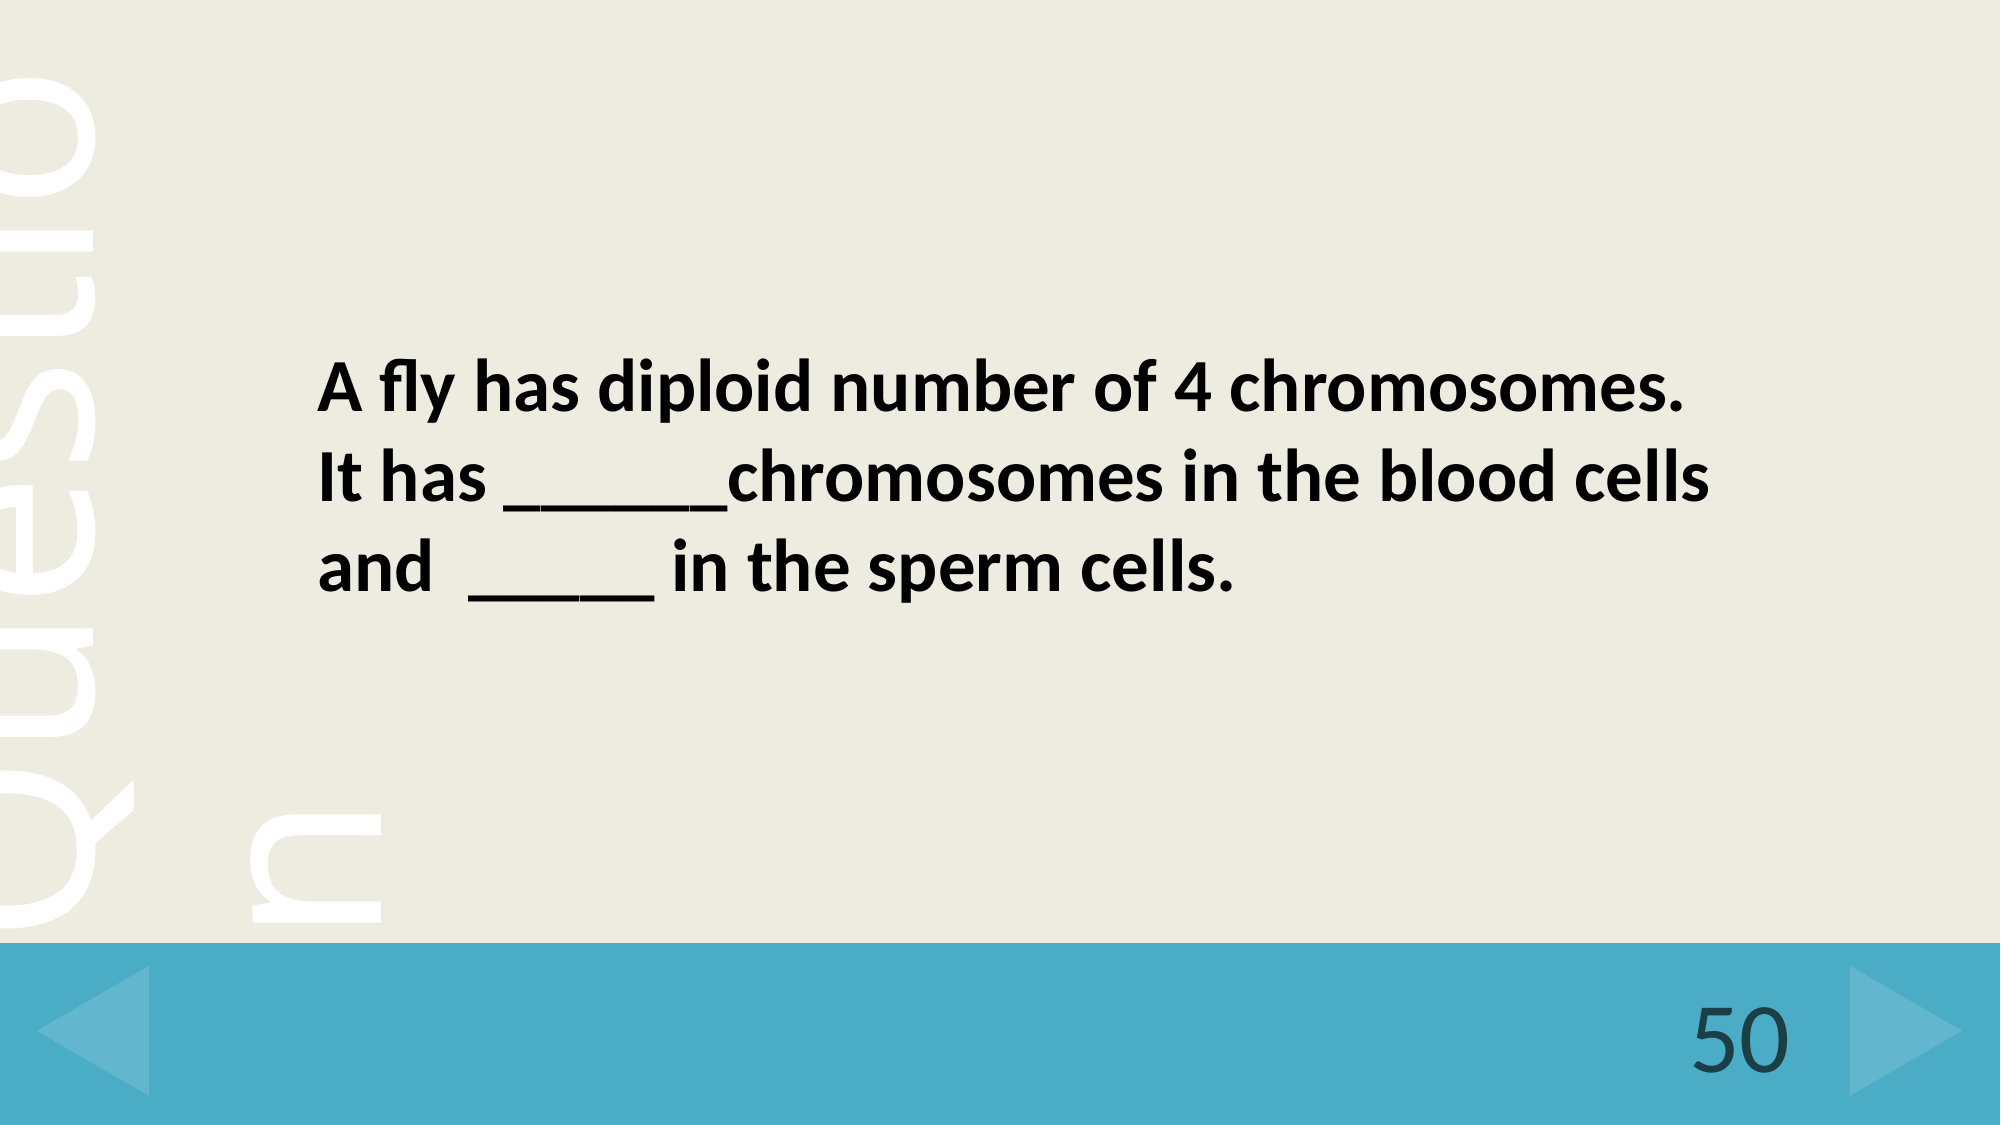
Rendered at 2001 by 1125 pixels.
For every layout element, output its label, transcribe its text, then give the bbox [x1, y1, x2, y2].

list 50 [1494, 967, 1806, 1097]
list A fly has diploid number of 4 chromosomes. It has ______chromosomes in the blood cells and _____ in the sperm cells. [302, 307, 1760, 636]
